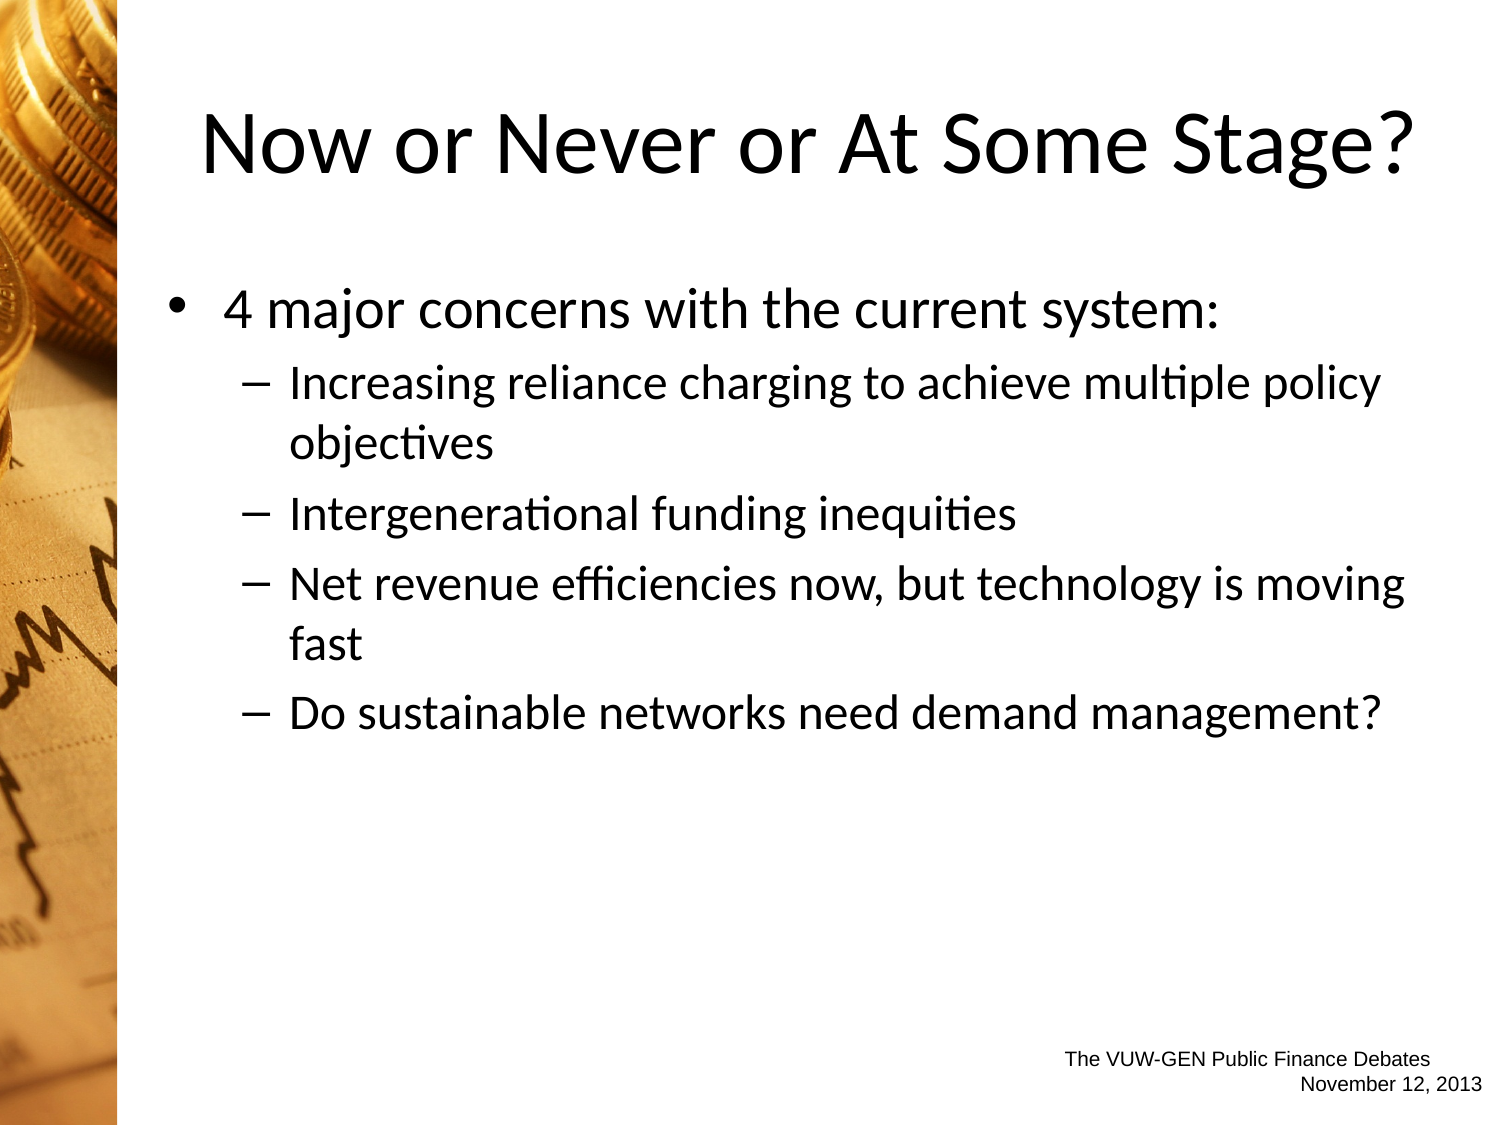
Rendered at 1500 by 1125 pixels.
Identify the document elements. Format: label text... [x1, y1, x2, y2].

picture [0, 0, 118, 1125]
title Now or Never or At Some Stage? [171, 45, 1449, 229]
text_box The VUW-GEN Public Finance Debates November 12, 2013 [667, 1034, 1498, 1106]
list 4 major concerns with the current system: Increasing reliance charging to achieve multiple policy objectives Intergenerational funding inequities Net revenue efficiencies now, but technology is moving fast Do sustainable networks need demand management? [152, 262, 1425, 1005]
